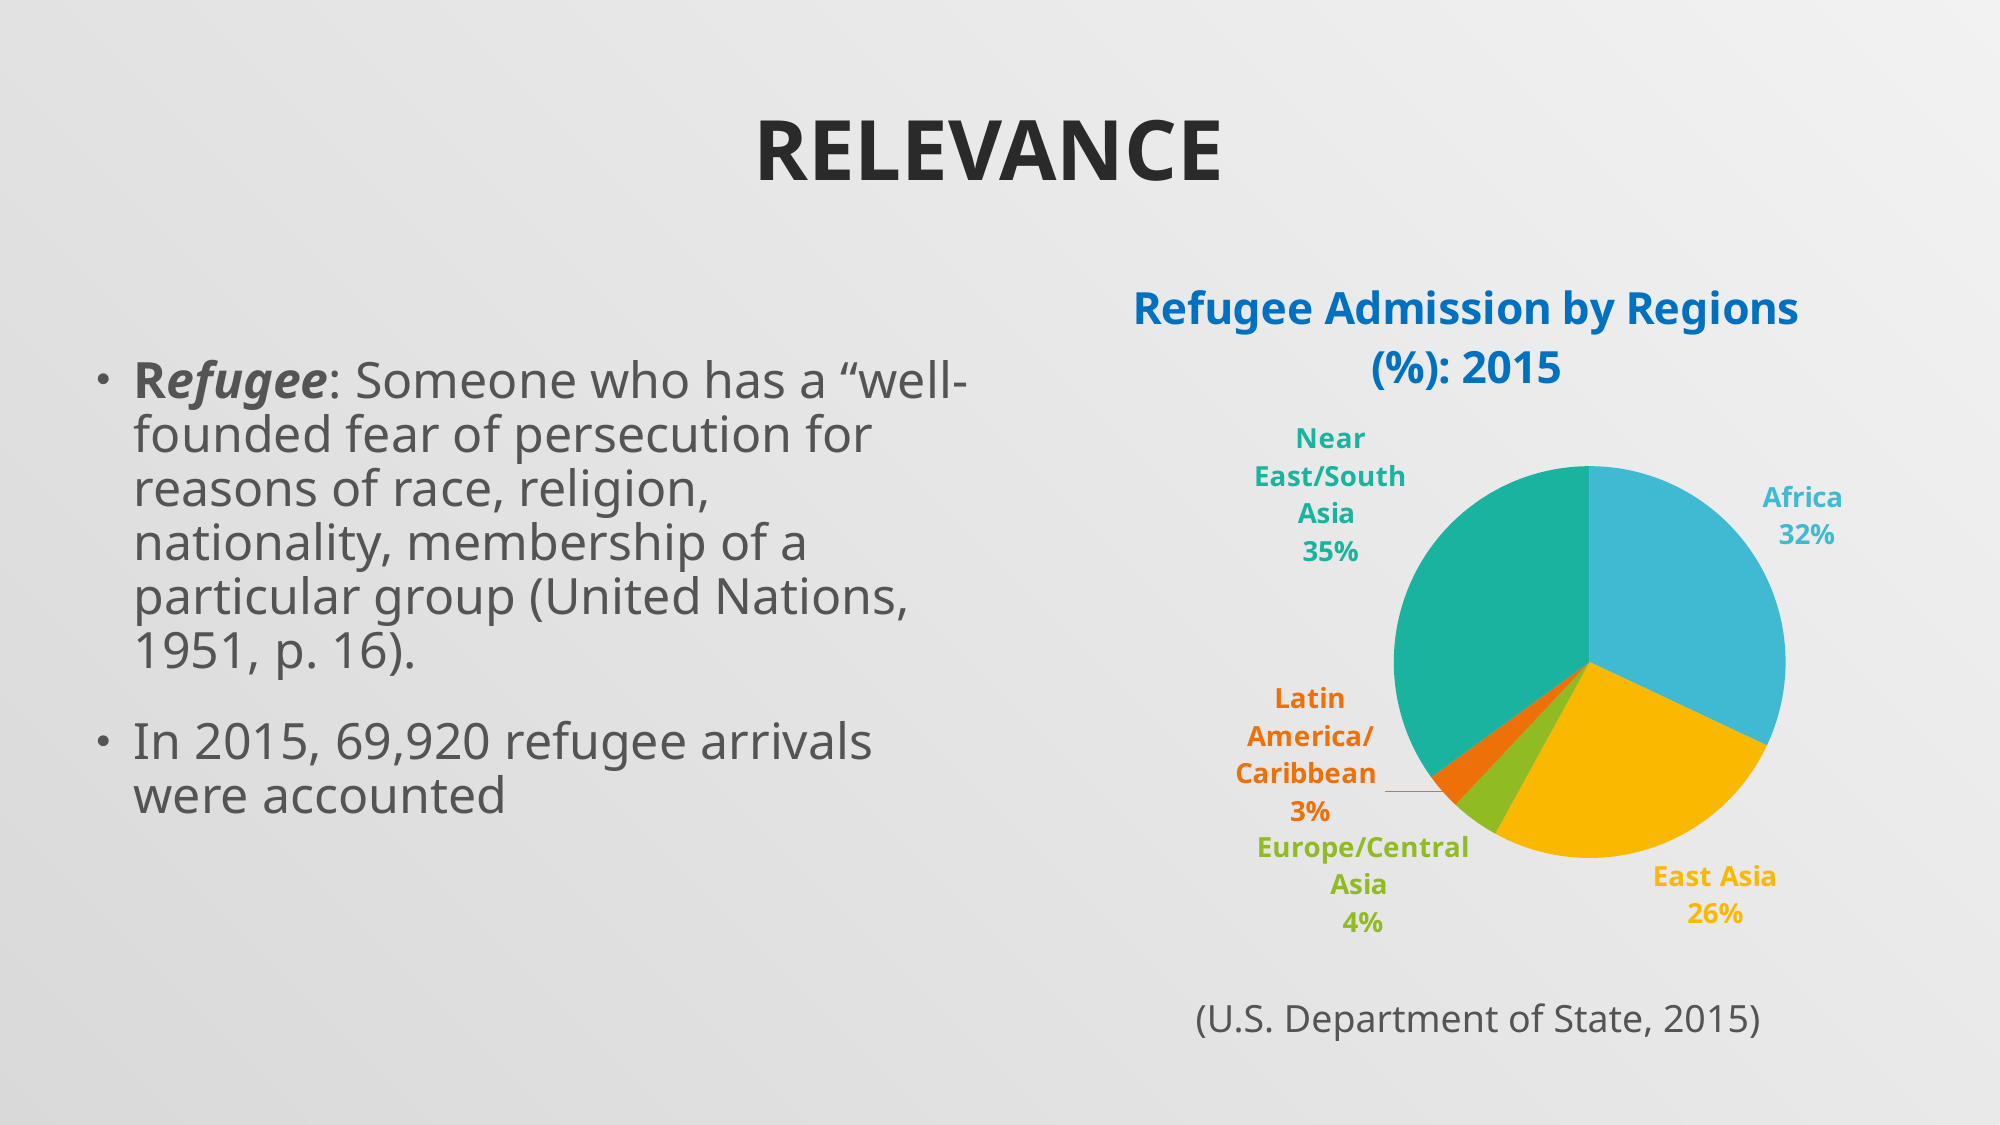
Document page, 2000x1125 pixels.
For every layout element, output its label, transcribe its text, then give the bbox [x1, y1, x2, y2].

chart [999, 257, 1967, 952]
list Refugee: Someone who has a “well-founded fear of persecution for reasons of race, religion, nationality, membership of a particular group (United Nations, 1951, p. 16). In 2015, 69,920 refugee arrivals were accounted [73, 347, 994, 863]
title Relevance [199, 45, 1800, 263]
text_box (U.S. Department of State, 2015) [1180, 987, 1786, 1048]
